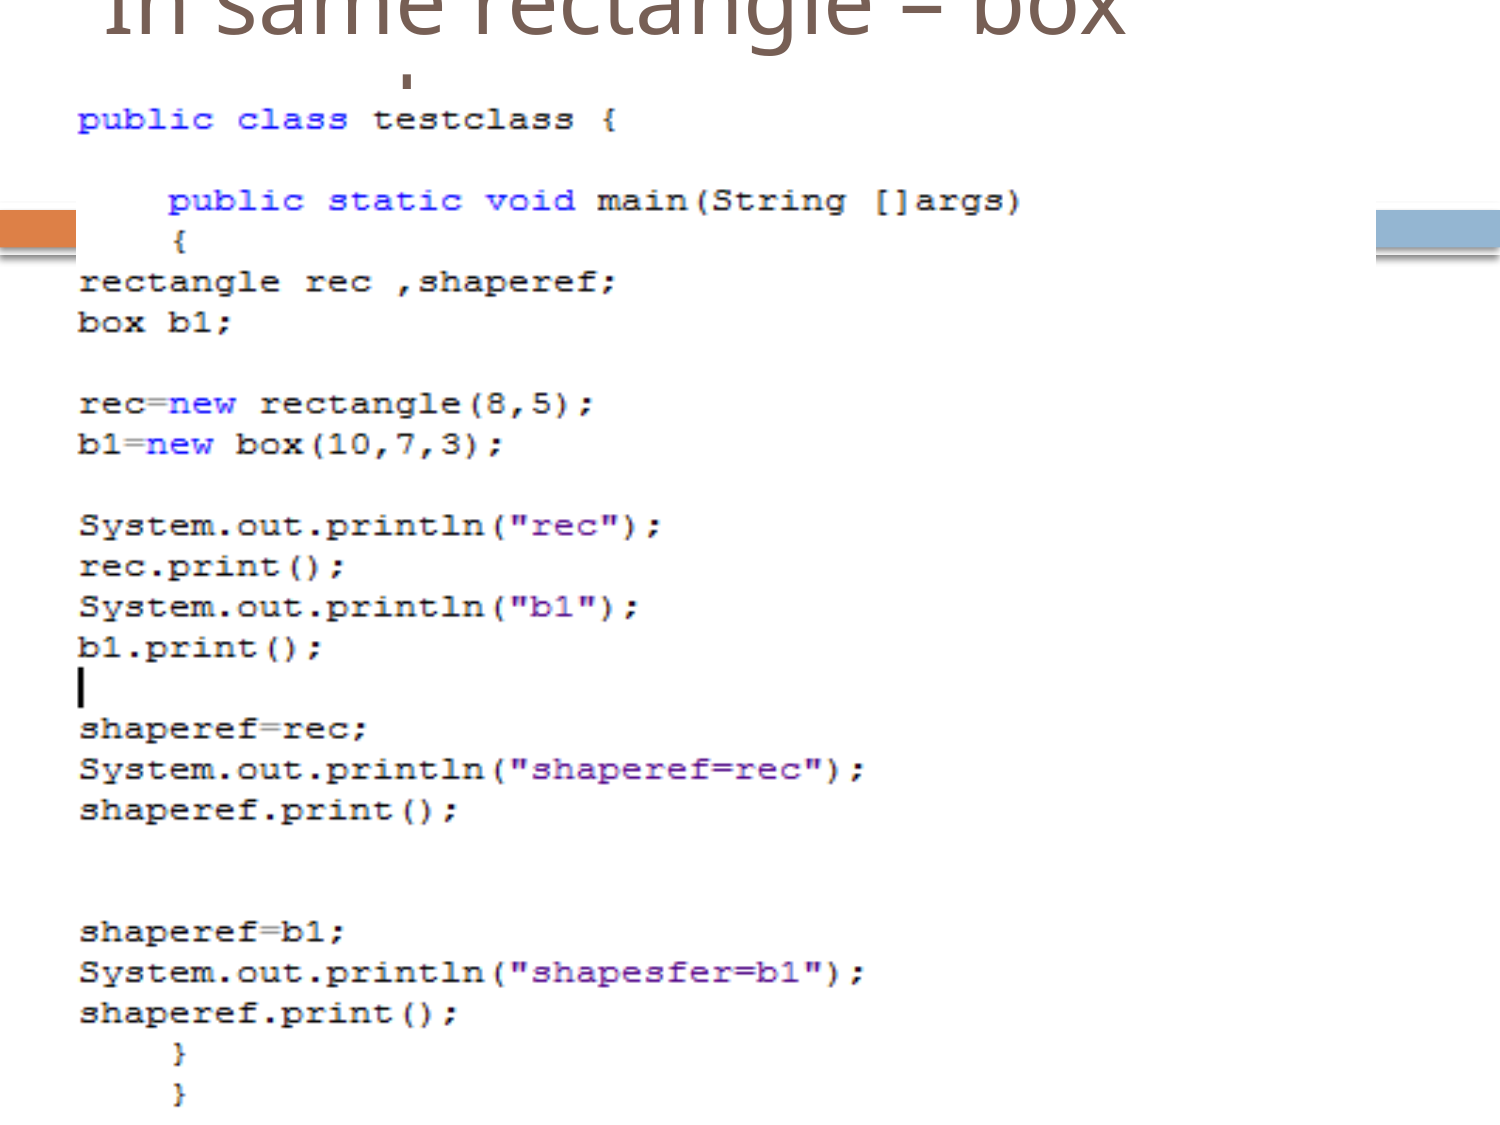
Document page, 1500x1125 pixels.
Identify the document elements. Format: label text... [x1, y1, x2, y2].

title In same rectangle – box example [88, 0, 1426, 135]
picture [76, 89, 1377, 1125]
